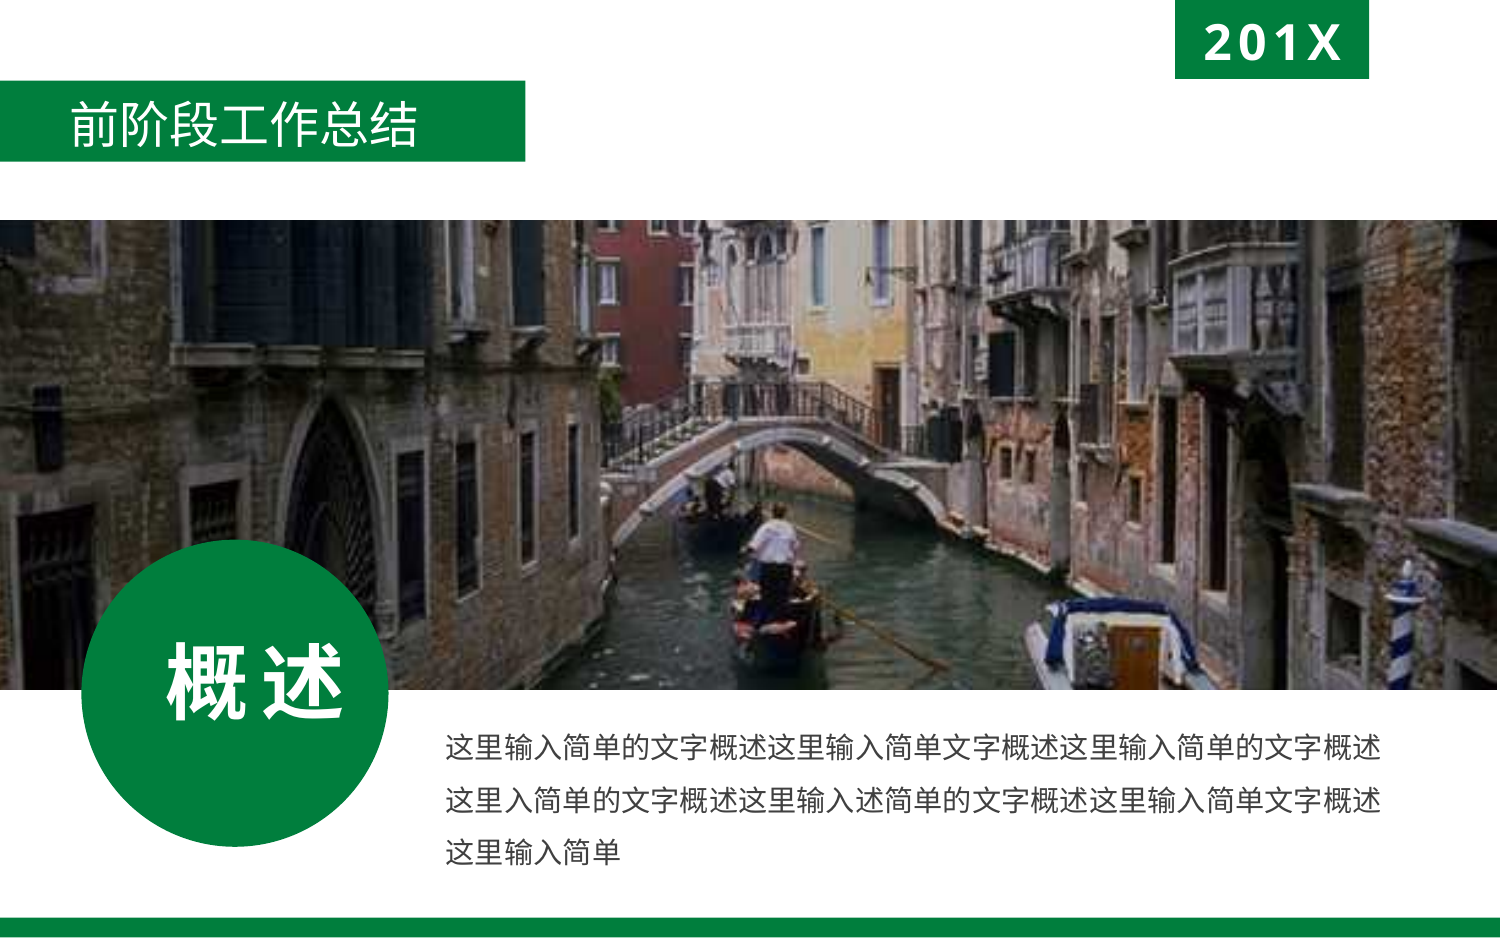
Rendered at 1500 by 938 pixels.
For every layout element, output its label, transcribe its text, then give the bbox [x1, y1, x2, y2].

text_box [1173, 0, 1371, 81]
text_box [79, 699, 391, 849]
text_box 这里输入简单的文字概述这里输入简单文字概述这里输入简单的文字概述这里入简单的文字概述这里输入述简单的文字概述这里输入简单文字概述这里输入简单 [430, 704, 1424, 877]
text_box 前阶段工作总结 [55, 85, 435, 161]
text_box [0, 79, 528, 164]
picture [0, 220, 1498, 690]
text_box 201X [1188, 3, 1356, 78]
text_box 概述 [99, 699, 360, 738]
text_box [0, 916, 1500, 938]
